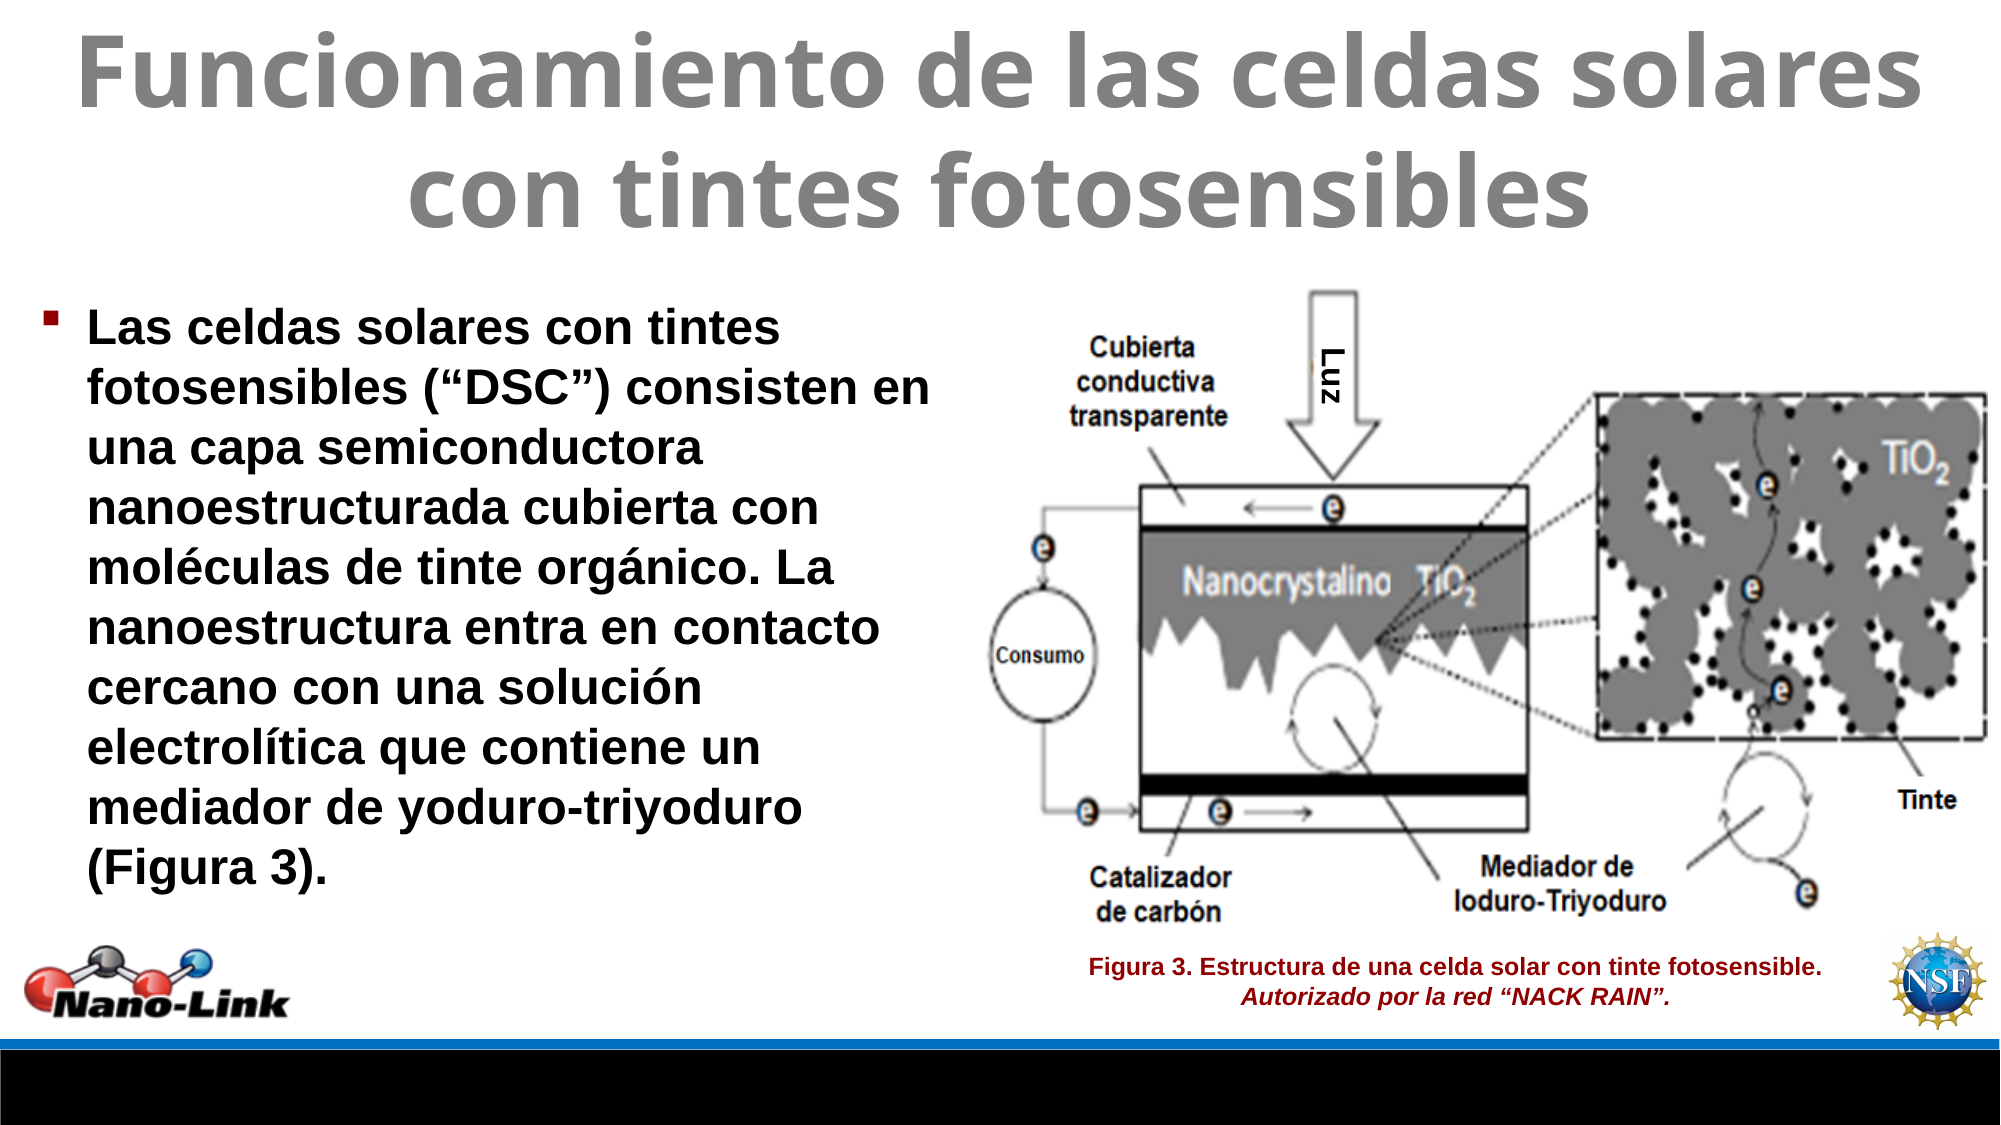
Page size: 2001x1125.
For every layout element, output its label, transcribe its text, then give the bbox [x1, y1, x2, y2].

picture [16, 935, 305, 1032]
picture [974, 286, 1988, 1032]
text_box Figura 3. Estructura de una celda solar con tinte fotosensible. Autorizado por la red “NACK RAIN”. [1049, 942, 1863, 1038]
text_box Las celdas solares con tintes fotosensibles (“DSC”) consisten en una capa semiconductora nanoestructurada cubierta con moléculas de tinte orgánico. La nanoestructura entra en contacto cercano con una solución electrolítica que contiene un mediador de yoduro-triyoduro (Figura 3). [24, 287, 958, 903]
text_box Funcionamiento de las celdas solares con tintes fotosensibles [0, 76, 2000, 244]
text_box Funcionamiento de las celdas solares con tintes fotosensibles [0, 0, 2000, 74]
